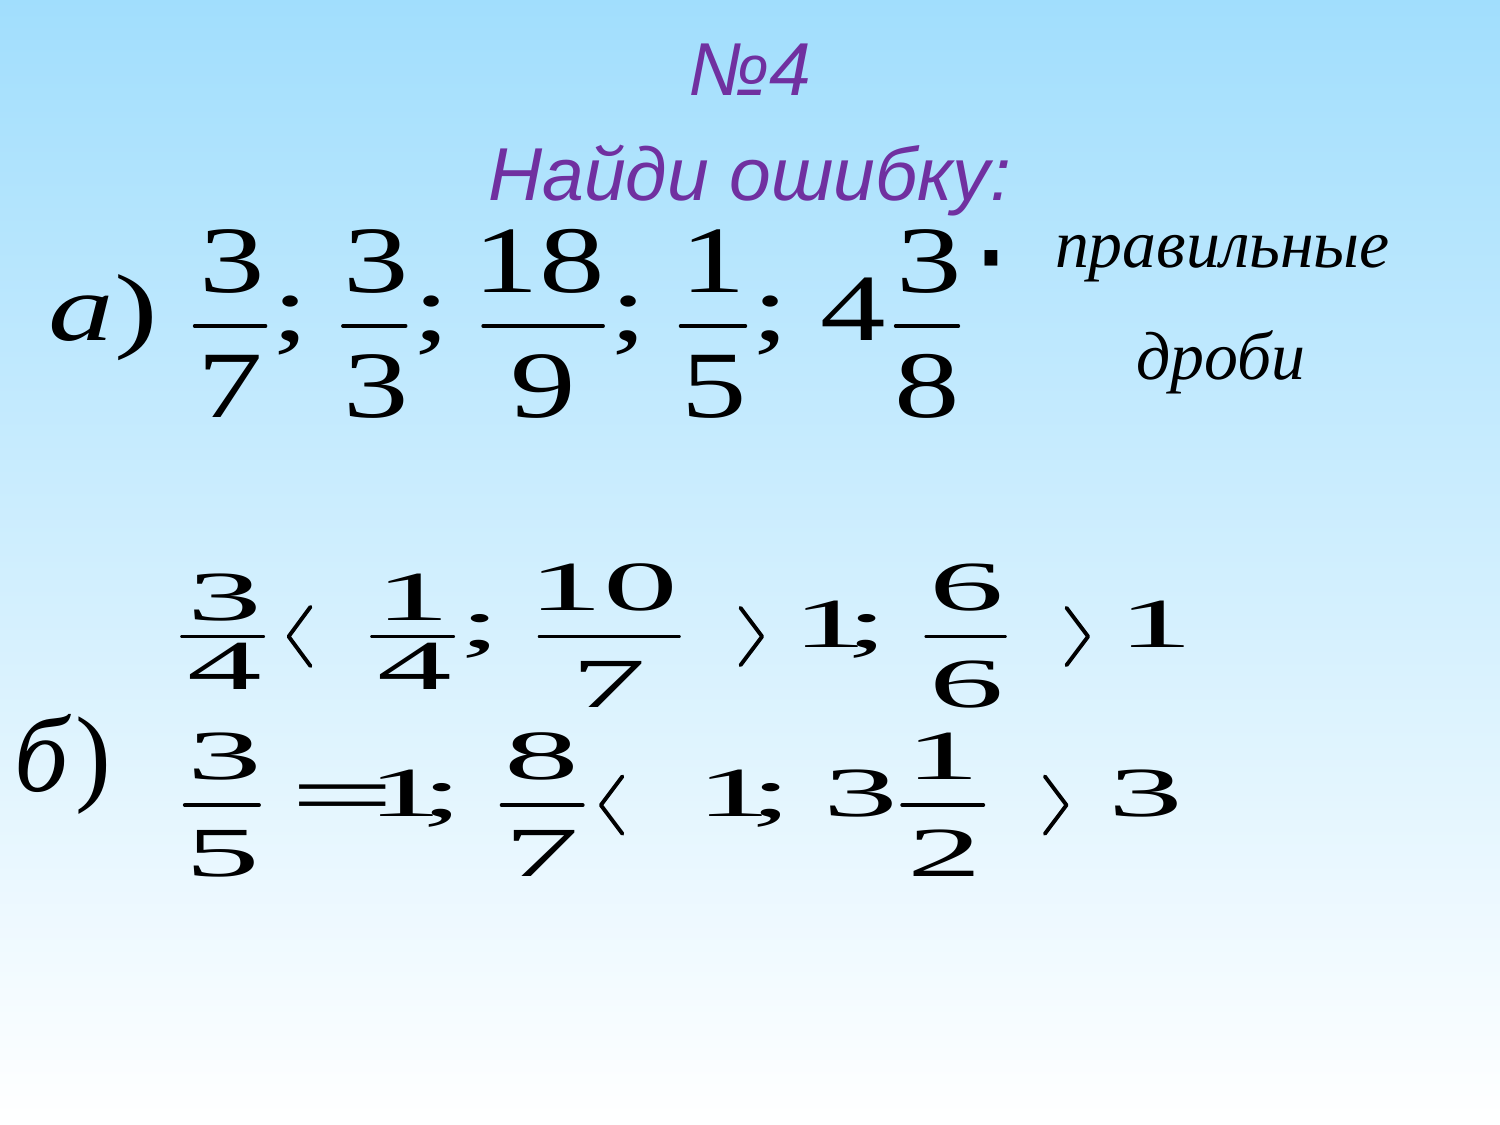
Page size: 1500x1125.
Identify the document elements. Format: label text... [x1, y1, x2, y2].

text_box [0, 692, 126, 837]
list №4 Найди ошибку: [0, 12, 1500, 101]
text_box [36, 210, 975, 432]
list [973, 210, 1022, 310]
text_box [166, 553, 1196, 887]
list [1043, 222, 1402, 409]
list [112, 199, 1422, 438]
